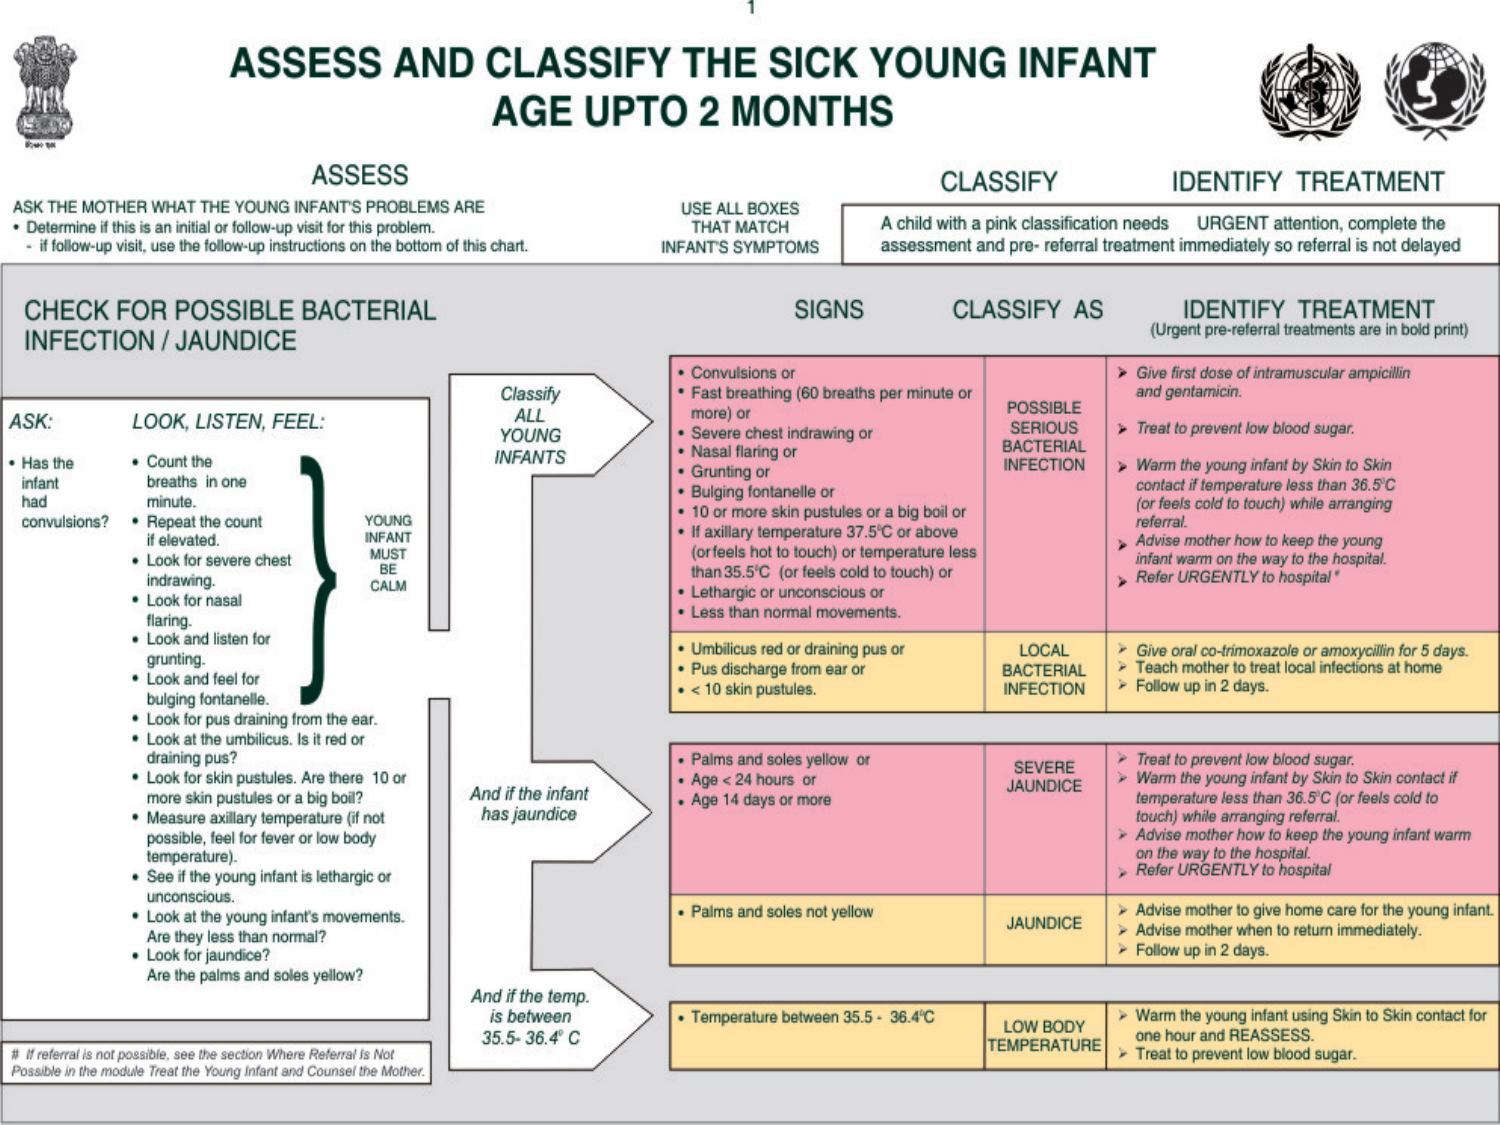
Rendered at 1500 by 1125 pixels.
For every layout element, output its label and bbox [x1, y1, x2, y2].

list [0, 0, 1500, 1125]
